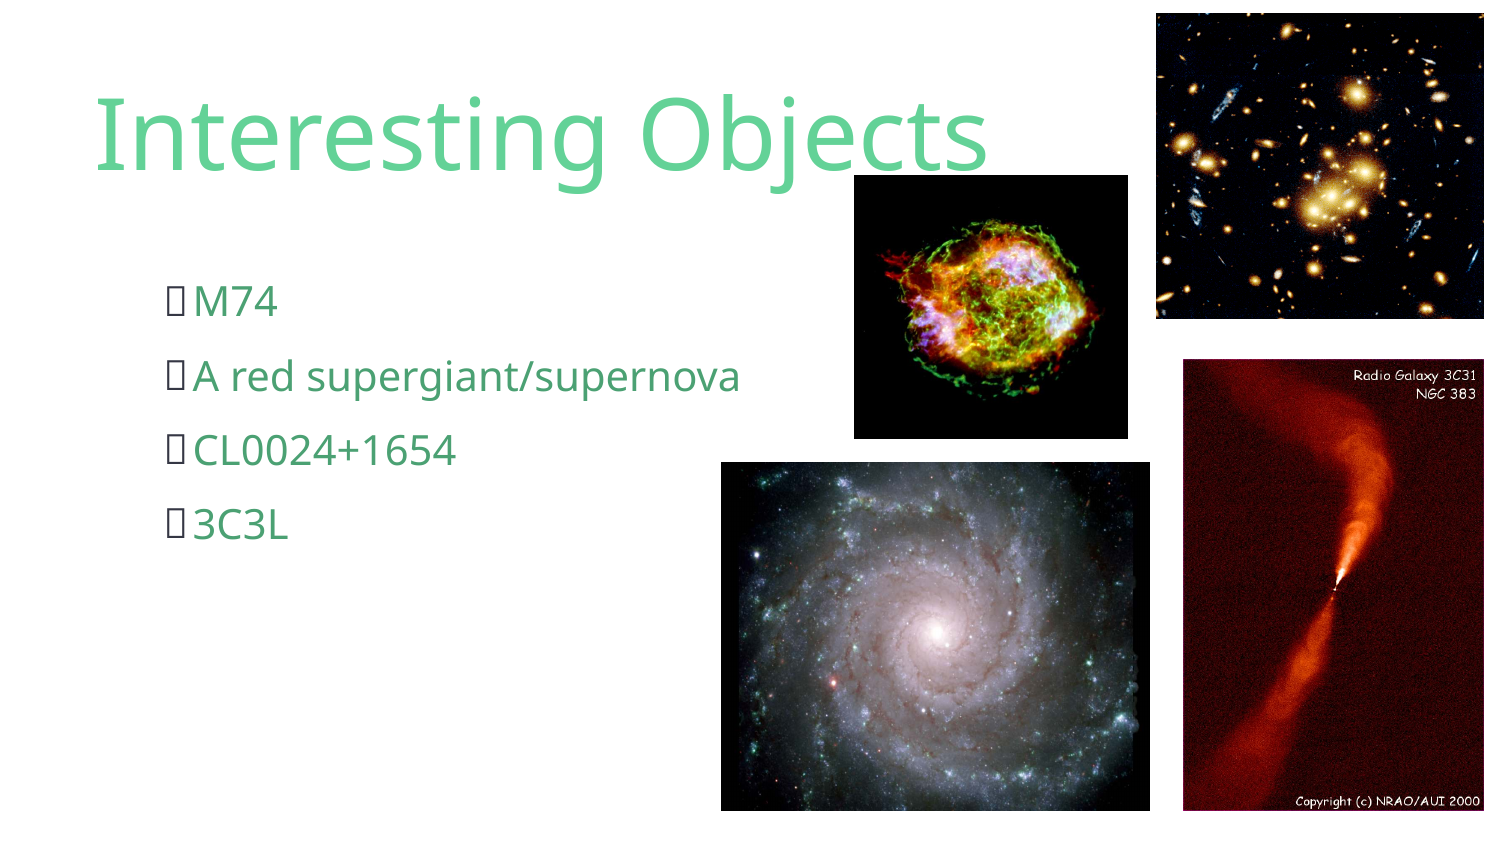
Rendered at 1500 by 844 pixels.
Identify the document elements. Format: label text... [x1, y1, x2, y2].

picture [1182, 359, 1485, 811]
picture [721, 462, 1150, 811]
picture [1156, 13, 1485, 319]
list M74 A red supergiant/supernova CL0024+1654 3C3L [135, 252, 1237, 769]
picture [854, 175, 1128, 439]
title Interesting Objects [79, 55, 1151, 228]
